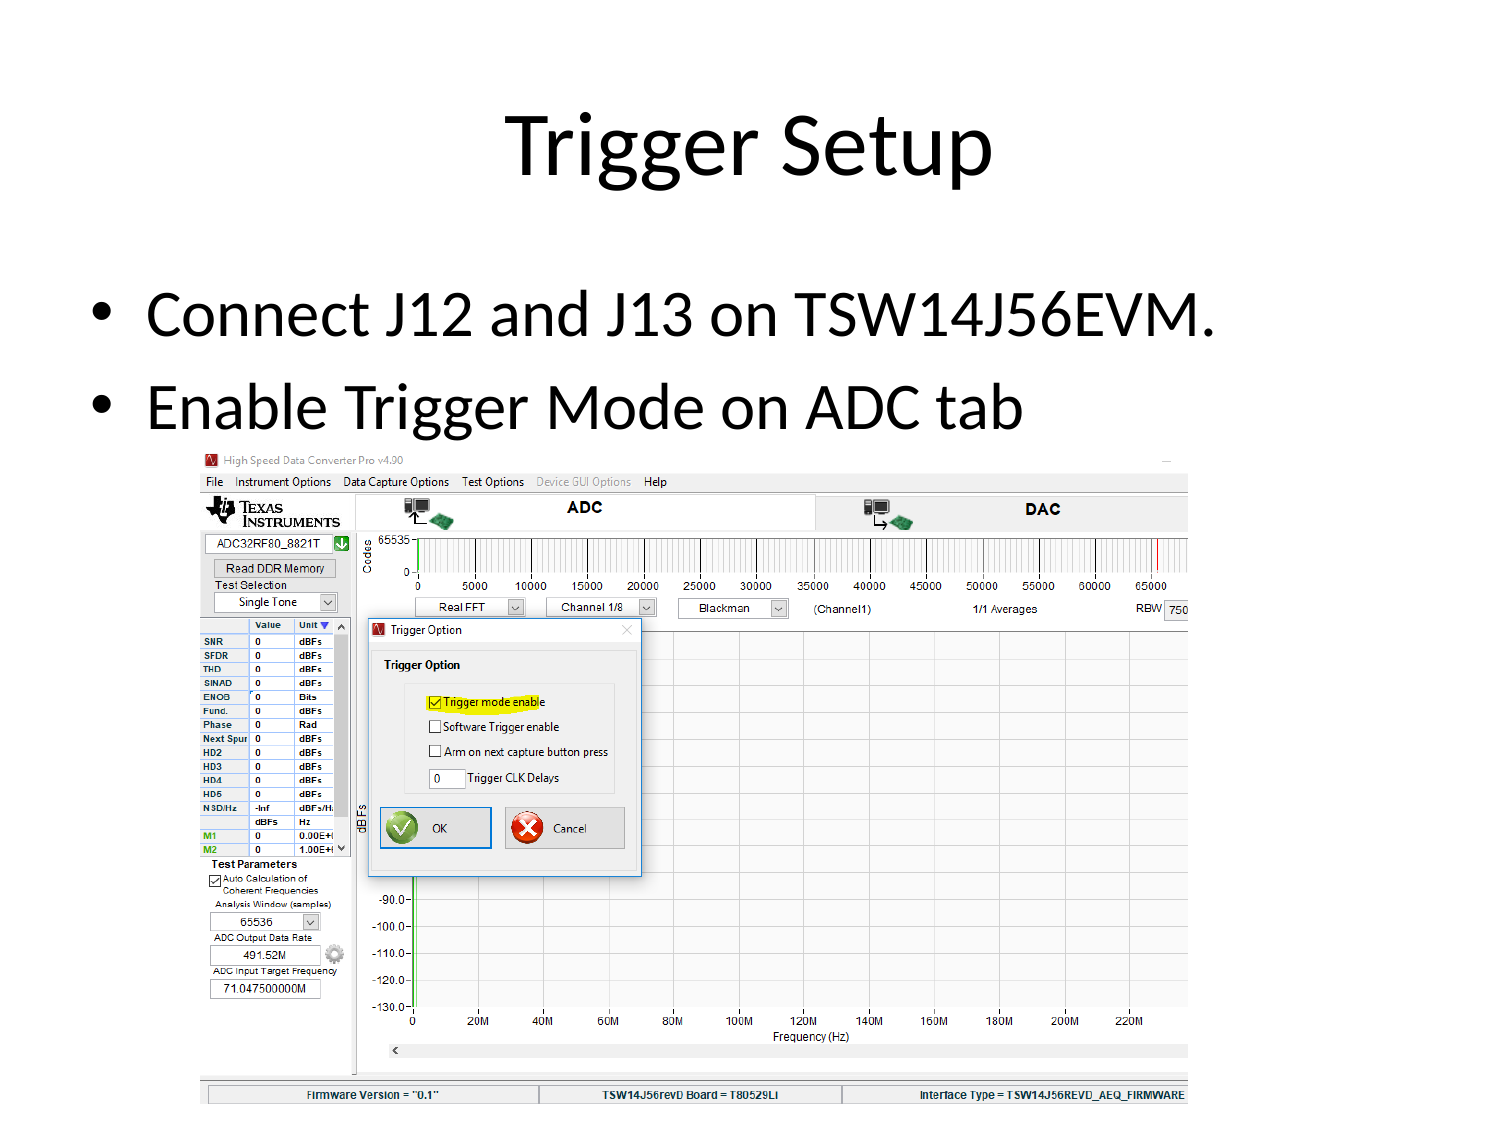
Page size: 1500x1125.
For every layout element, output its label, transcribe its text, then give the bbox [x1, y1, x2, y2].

picture [199, 449, 1188, 1104]
list Connect J12 and J13 on TSW14J56EVM. Enable Trigger Mode on ADC tab [75, 262, 1425, 1005]
title Trigger Setup [75, 45, 1425, 233]
